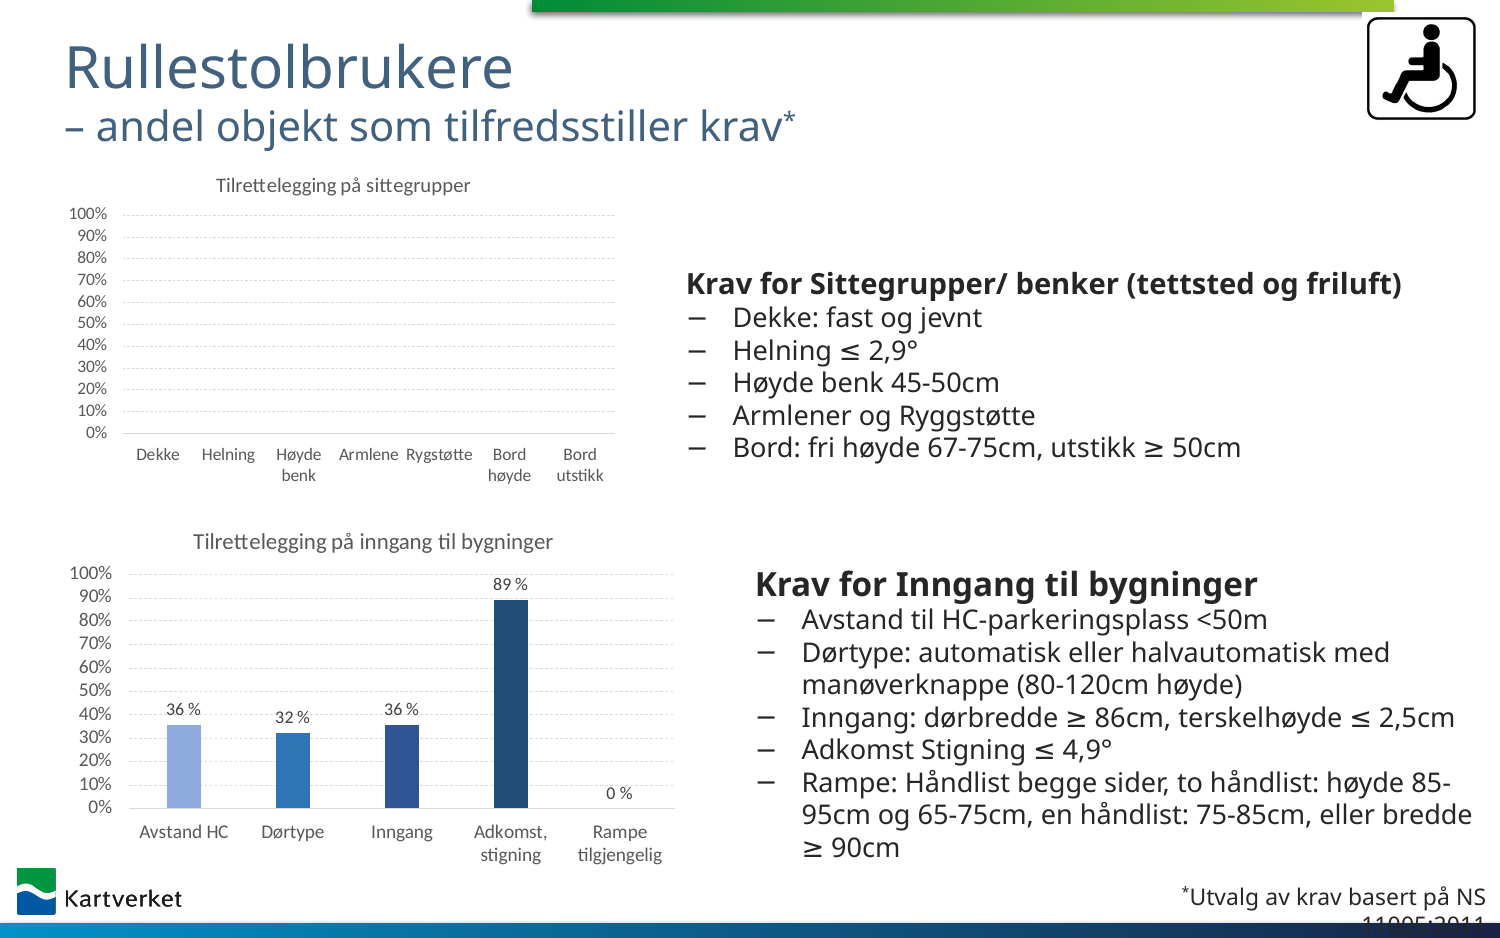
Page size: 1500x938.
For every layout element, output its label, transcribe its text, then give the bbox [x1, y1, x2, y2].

text_box Rullestolbrukere – andel objekt som tilfredsstiller krav* [49, 25, 1431, 158]
text_box *Utvalg av krav basert på NS 11005:2011 [1068, 873, 1500, 938]
picture [62, 520, 685, 874]
text_box Krav for Sittegrupper/ benker (tettsted og friluft) Dekke: fast og jevnt Helning ≤ 2,9° Høyde benk 45-50cm Armlener og Ryggstøtte Bord: fri høyde 67-75cm, utstikk ≥ 50cm [670, 258, 1418, 471]
text_box Krav for Inngang til bygninger Avstand til HC-parkeringsplass <50m Dørtype: automatisk eller halvautomatisk med manøverknappe (80-120cm høyde) Inngang: dørbredde ≥ 86cm, terskelhøyde ≤ 2,5cm Adkomst Stigning ≤ 4,9° Rampe: Håndlist begge sider, to håndlist: høyde 85-95cm og 65-75cm, en håndlist: 75-85cm, eller bredde ≥ 90cm [740, 555, 1491, 870]
picture [62, 166, 625, 492]
picture [1362, 12, 1481, 126]
